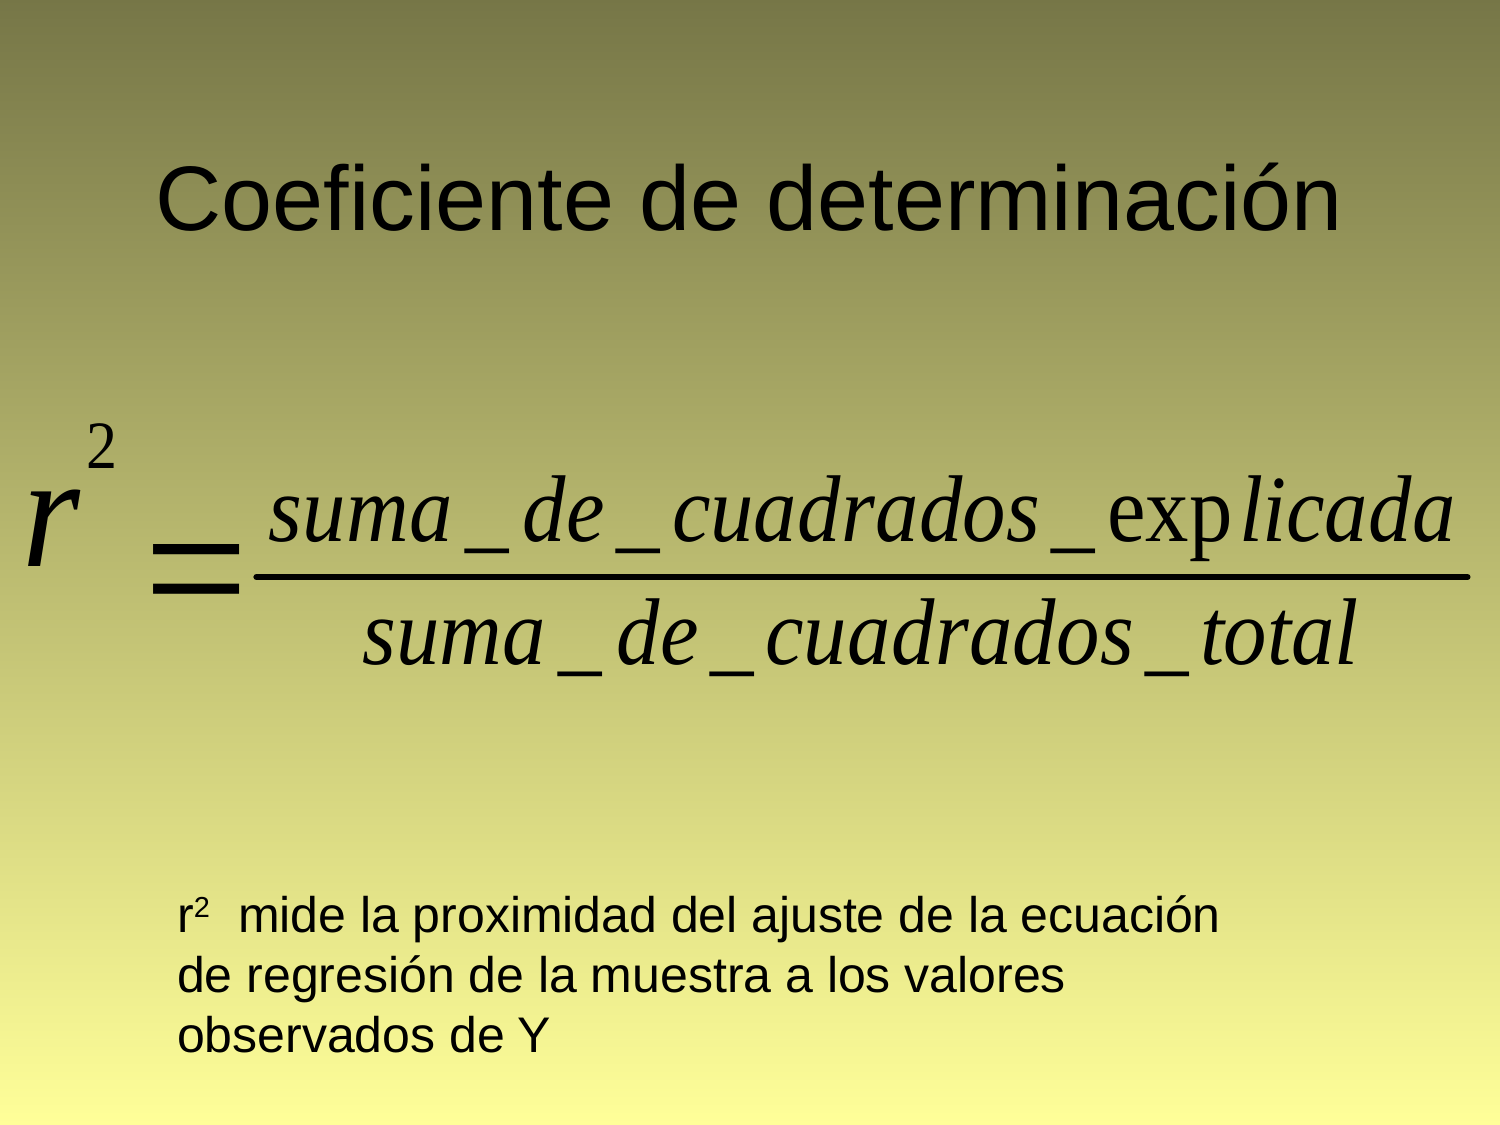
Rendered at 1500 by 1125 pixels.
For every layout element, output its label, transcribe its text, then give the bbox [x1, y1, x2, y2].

text_box r2 mide la proximidad del ajuste de la ecuación de regresión de la muestra a los valores observados de Y [162, 874, 1250, 1070]
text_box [0, 387, 1500, 713]
title Coeficiente de determinación [112, 99, 1388, 288]
